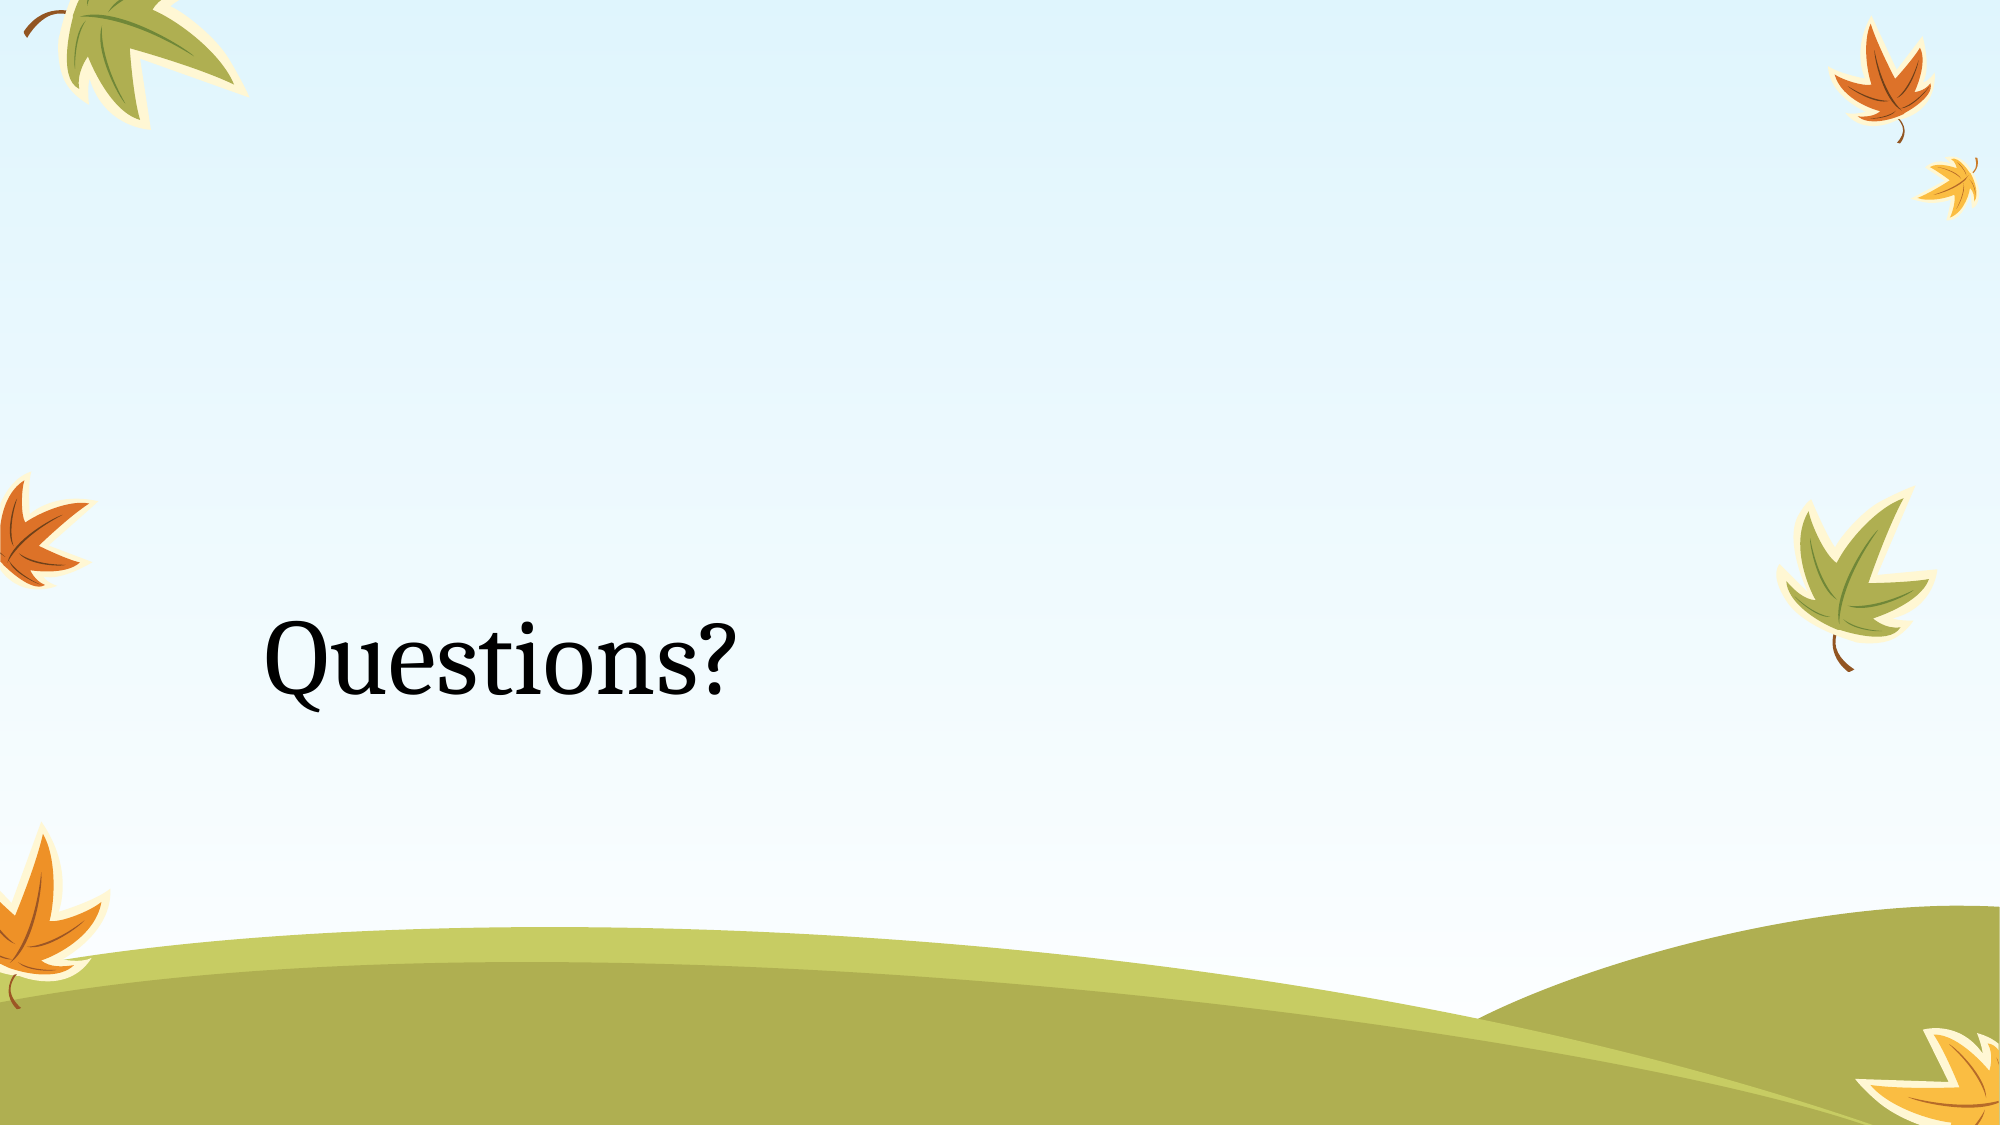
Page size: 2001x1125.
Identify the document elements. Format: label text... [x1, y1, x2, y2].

title Questions? [249, 243, 1750, 725]
